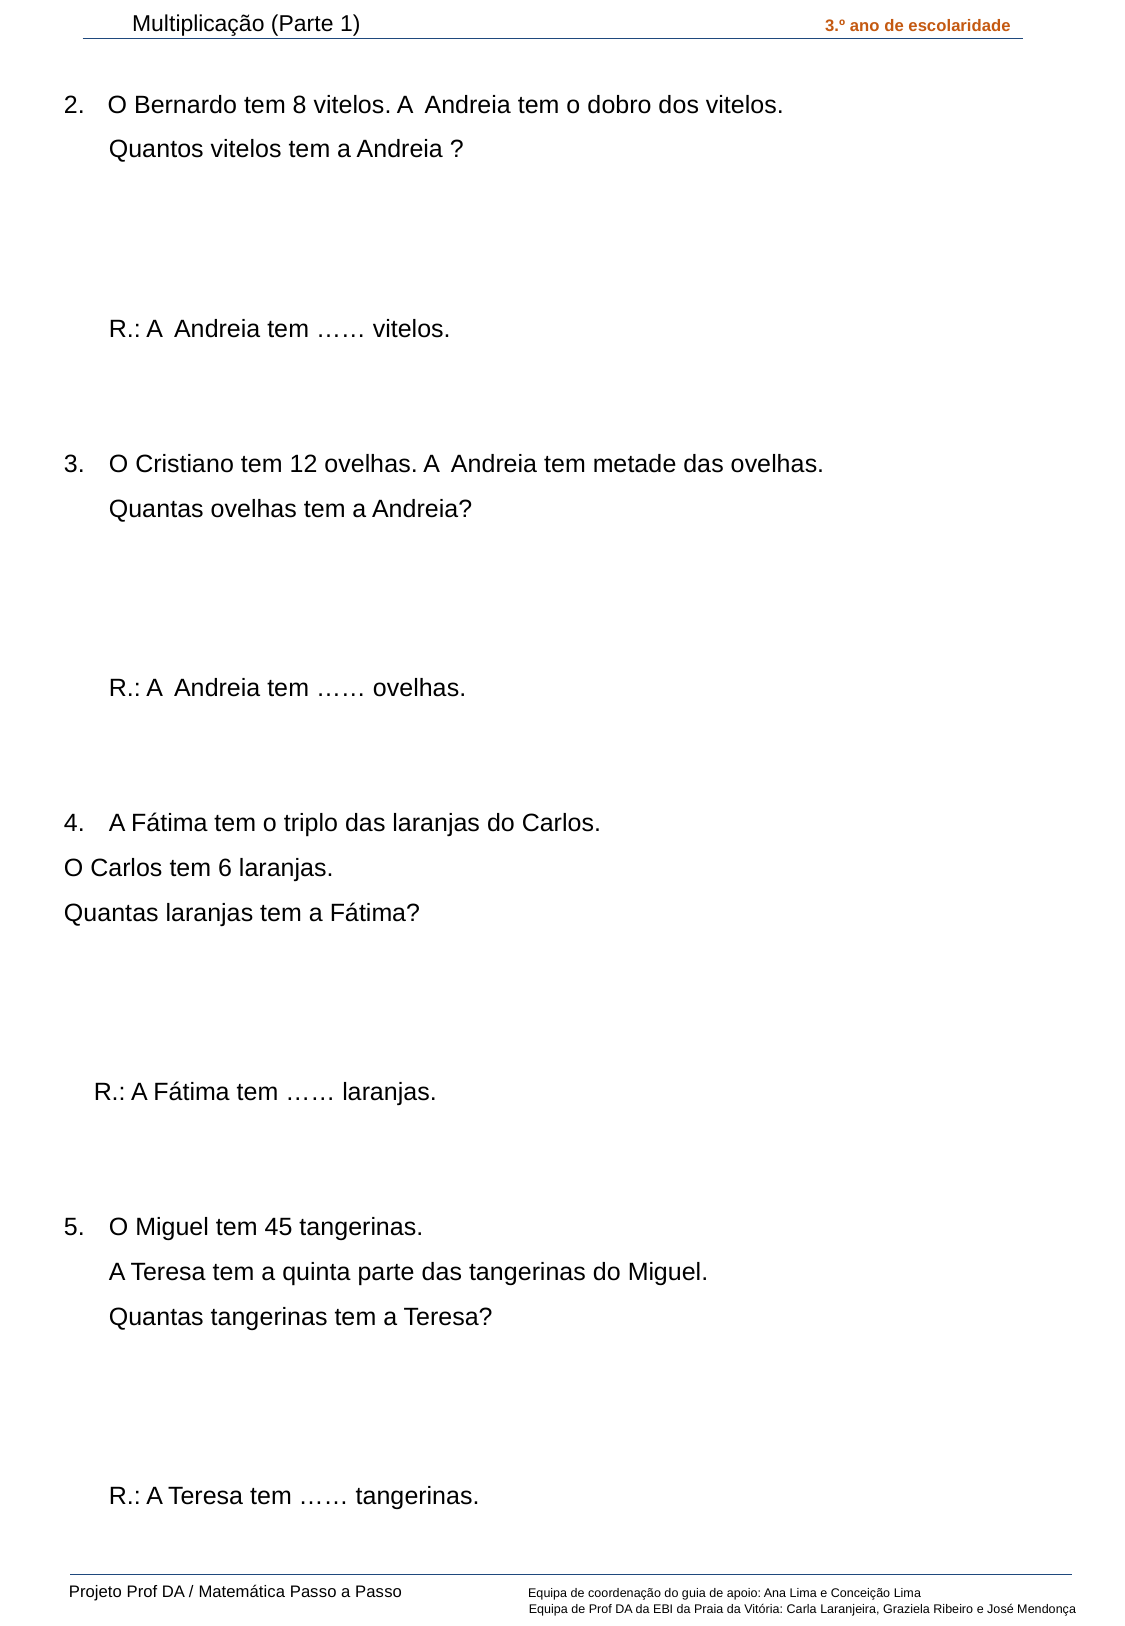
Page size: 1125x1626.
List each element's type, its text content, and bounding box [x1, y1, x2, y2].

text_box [6, 1573, 1125, 1624]
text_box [51, 0, 1103, 62]
text_box O Bernardo tem 8 vitelos. A Andreia tem o dobro dos vitelos. Quantos vitelos tem a Andreia ? R.: A Andreia tem …… vitelos. O Cristiano tem 12 ovelhas. A Andreia tem metade das ovelhas. Quantas ovelhas tem a Andreia? R.: A Andreia tem …… ovelhas. 4. A Fátima tem o triplo das laranjas do Carlos. O Carlos tem 6 laranjas. Quantas laranjas tem a Fátima? R.: A Fátima tem …… laranjas. O Miguel tem 45 tangerinas. A Teresa tem a quinta parte das tangerinas do Miguel. Quantas tangerinas tem a Teresa? R.: A Teresa tem …… tangerinas. [49, 70, 1070, 1517]
